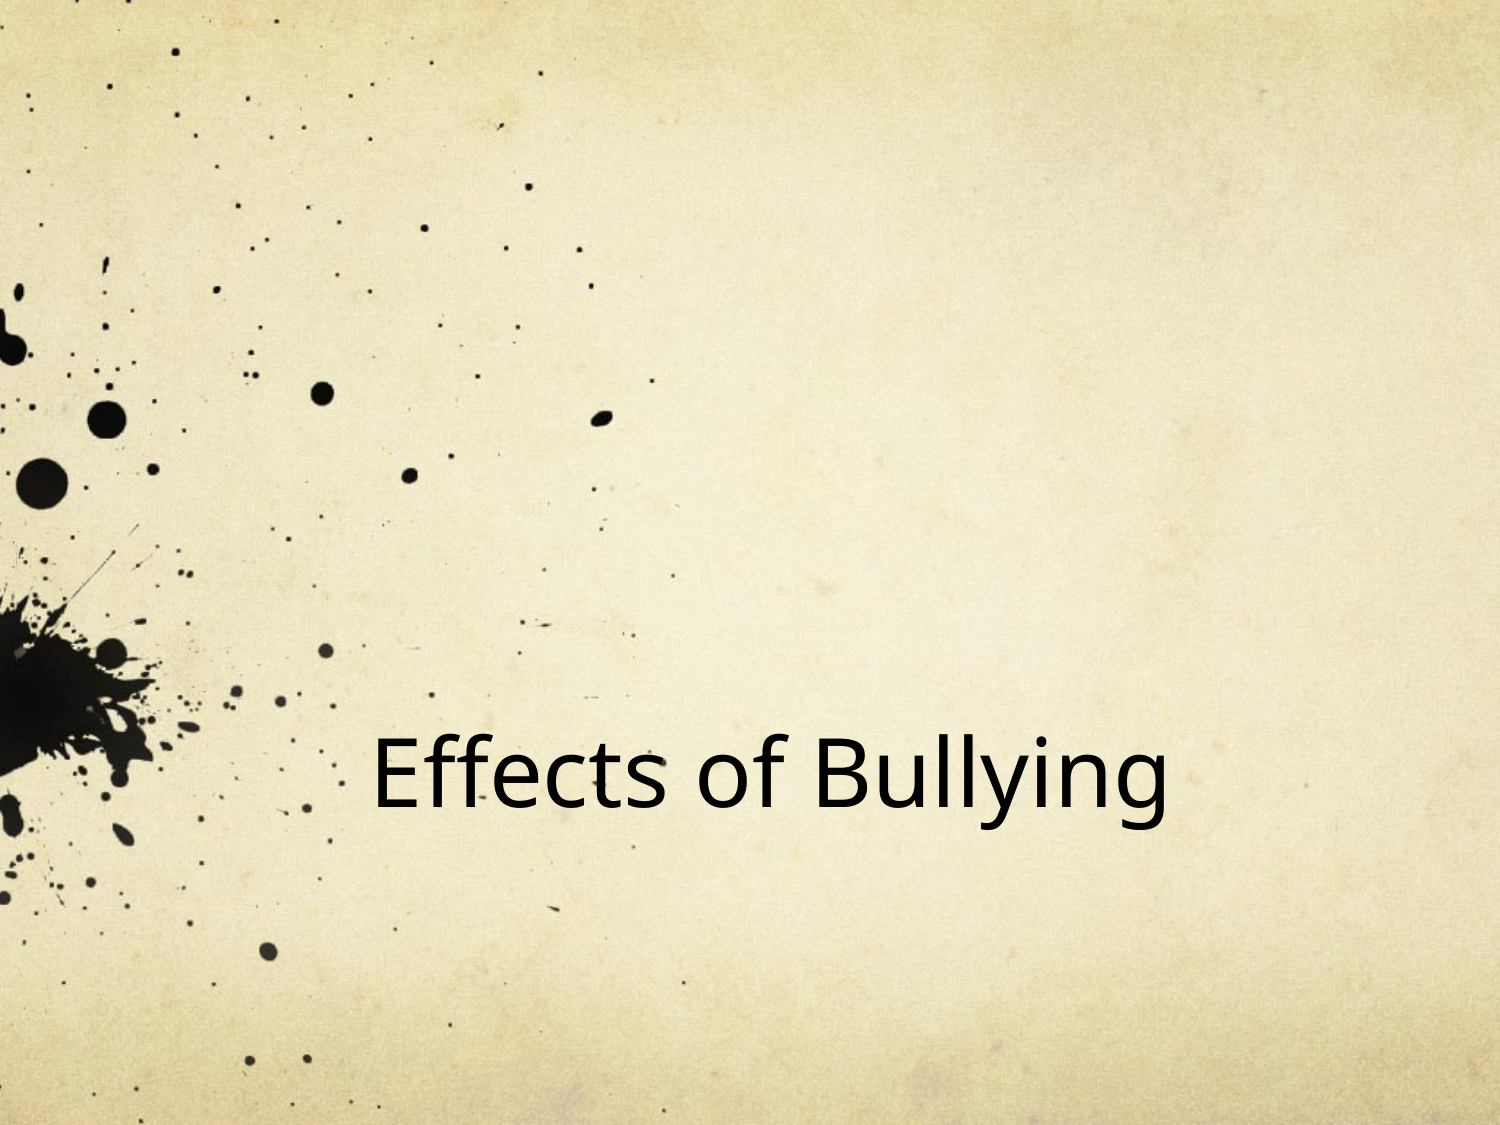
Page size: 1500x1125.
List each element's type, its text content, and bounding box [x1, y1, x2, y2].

title Effects of Bullying [362, 512, 1425, 827]
picture [0, 0, 1500, 1125]
